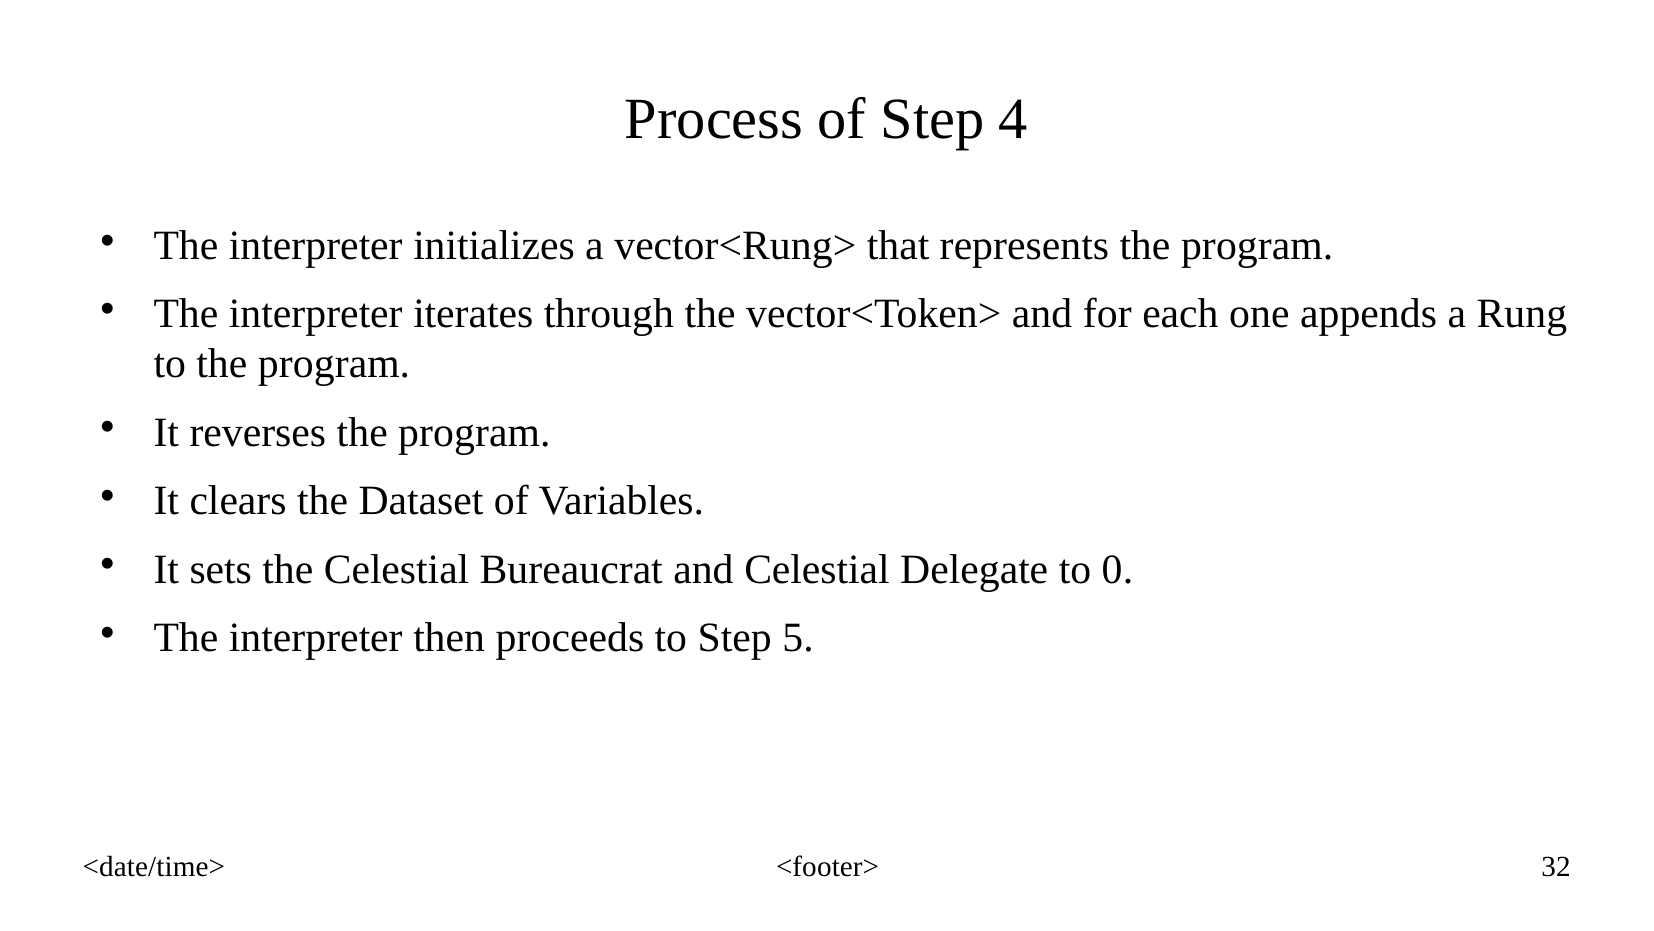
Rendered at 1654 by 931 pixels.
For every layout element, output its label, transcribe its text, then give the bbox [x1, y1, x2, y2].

text_box Process of Step 4 [82, 37, 1571, 193]
text_box The interpreter initializes a vector<Rung> that represents the program. The interpreter iterates through the vector<Token> and for each one appends a Rung to the program. It reverses the program. It clears the Dataset of Variables. It sets the Celestial Bureaucrat and Celestial Delegate to 0. The interpreter then proceeds to Step 5. [82, 217, 1571, 757]
